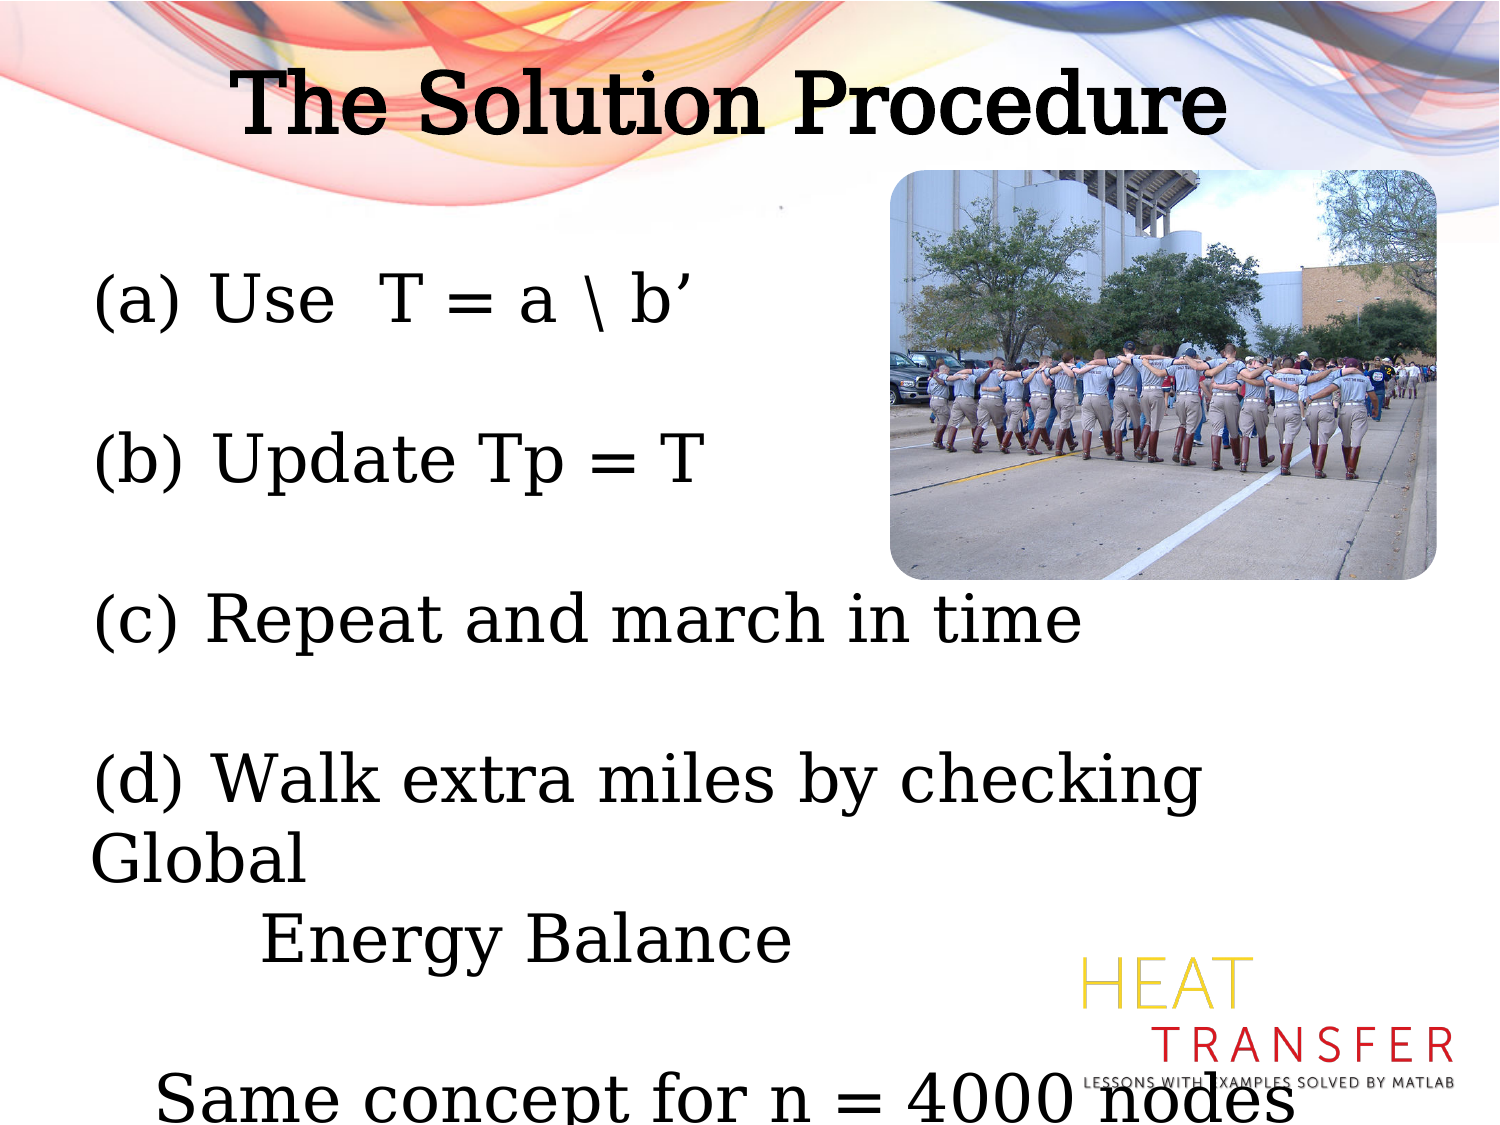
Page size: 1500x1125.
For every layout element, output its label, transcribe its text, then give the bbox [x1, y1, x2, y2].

picture [1075, 946, 1464, 1093]
text_box (a) Use T = a \ b’ (b) Update Tp = T (c) Repeat and march in time (d) Walk extra miles by checking Global Energy Balance Same concept for n = 4000 nodes [75, 218, 1376, 975]
picture [0, 1, 1499, 581]
text_box The Solution Procedure [0, 41, 1481, 157]
